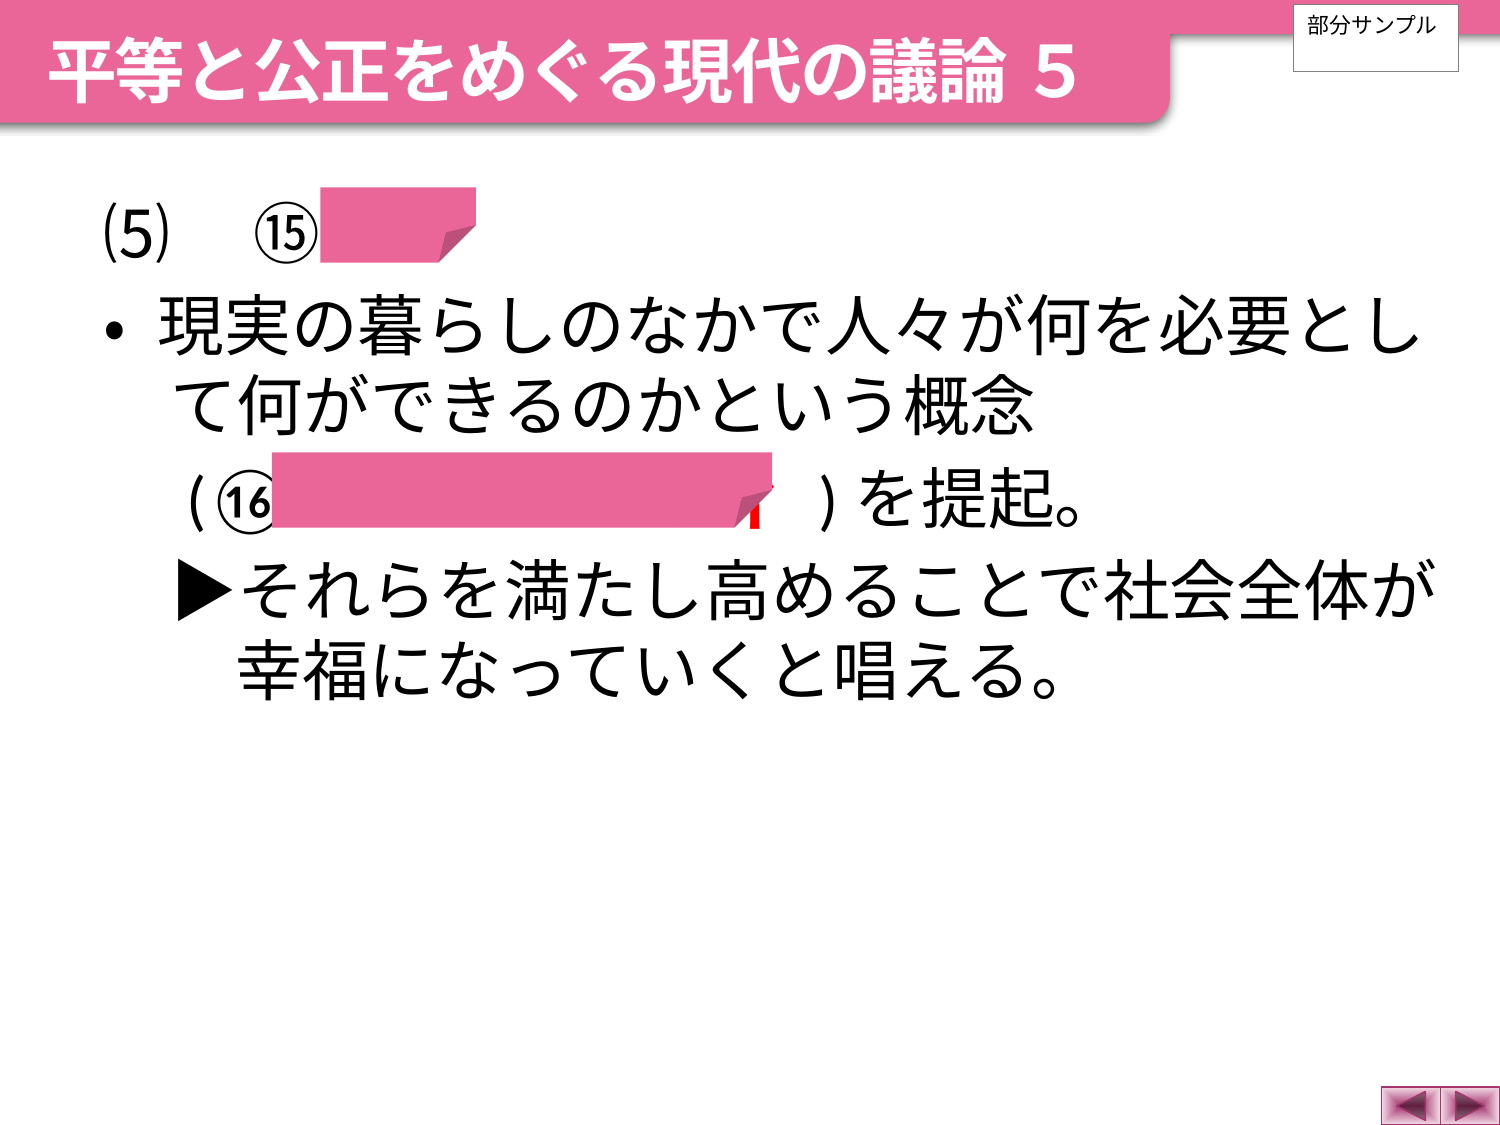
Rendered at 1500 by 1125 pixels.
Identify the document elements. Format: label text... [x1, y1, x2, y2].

text_box [1381, 1086, 1440, 1125]
text_box 平等と公正をめぐる現代の議論 ５ [31, 0, 1207, 119]
text_box 部分サンプル [1293, 4, 1459, 72]
text_box [319, 186, 478, 264]
list ⑸ ⑮ セン • 現実の暮らしのなかで人々が何を必要として何ができるのかという概念 (⑯ ケイパビリティ )を提起。 ▶それらを満たし高めることで社会全体が幸福になっていくと唱える。 [103, 191, 1441, 1087]
text_box [1440, 1086, 1500, 1125]
text_box [270, 451, 774, 529]
